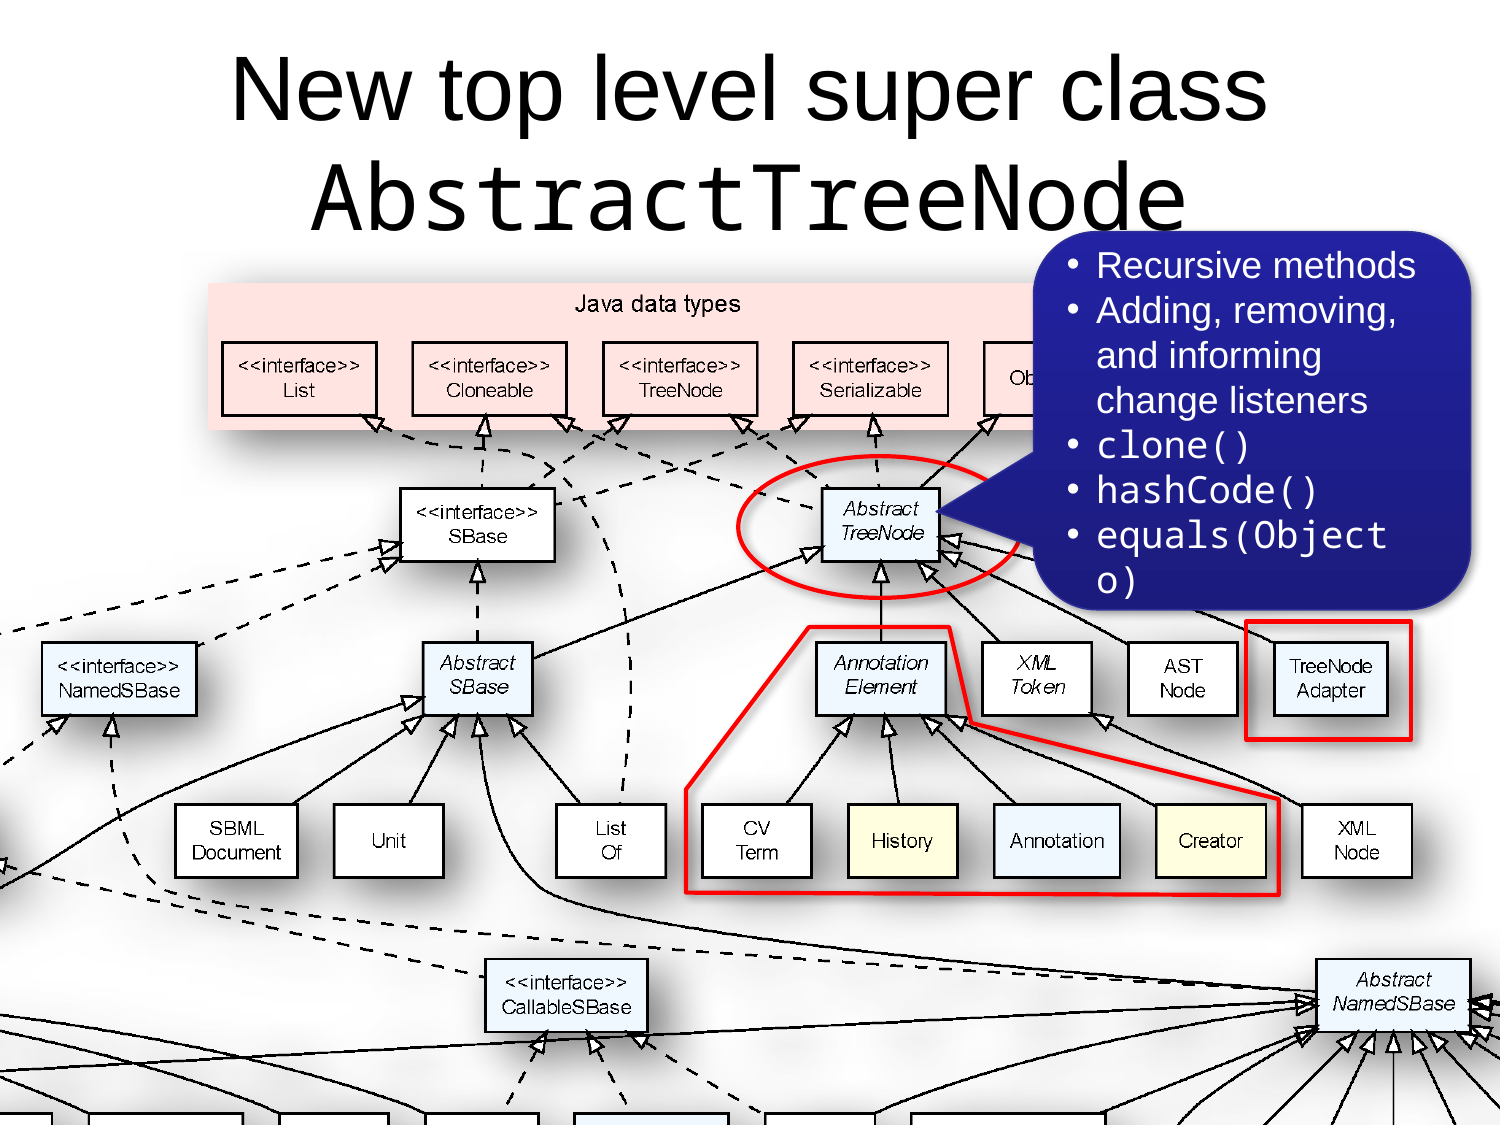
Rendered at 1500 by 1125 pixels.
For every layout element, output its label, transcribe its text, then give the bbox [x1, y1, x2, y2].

picture [0, 278, 1500, 1125]
title New top level super class AbstractTreeNode [74, 44, 1426, 233]
text_box Recursive methods Adding, removing, and informing change listeners clone() hashCode() equals(Object o) [1035, 230, 1469, 275]
